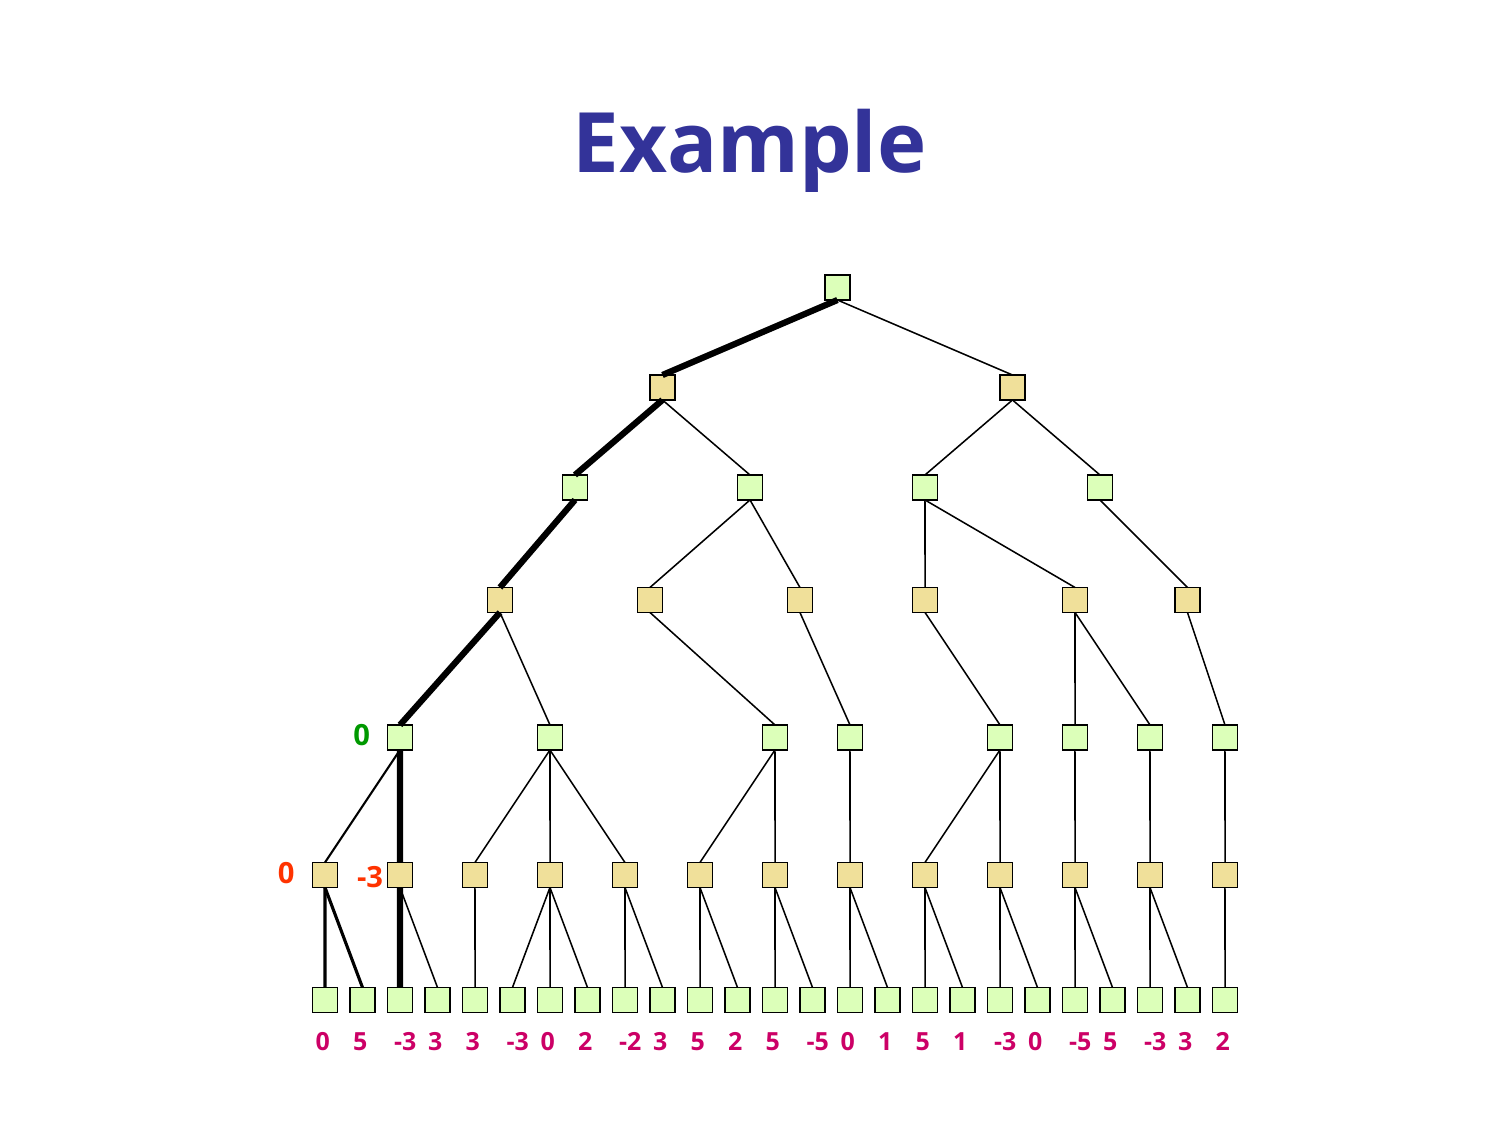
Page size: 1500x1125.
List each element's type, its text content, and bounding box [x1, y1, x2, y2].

text_box -3 [1133, 1017, 1182, 1063]
text_box 0 [263, 847, 310, 897]
text_box [537, 725, 563, 750]
text_box [1062, 587, 1088, 613]
text_box 3 [458, 1017, 495, 1063]
text_box [1212, 862, 1238, 888]
text_box [912, 987, 938, 1013]
text_box [800, 987, 825, 1013]
text_box -3 [495, 1017, 525, 1063]
text_box 0 [525, 1017, 570, 1063]
text_box -5 [795, 1017, 844, 1063]
text_box 1 [863, 1017, 908, 1063]
text_box 0 [300, 1017, 338, 1063]
text_box [487, 587, 513, 613]
text_box [425, 987, 450, 1013]
text_box [825, 275, 850, 300]
text_box [987, 862, 1013, 888]
text_box [950, 987, 975, 1013]
text_box [737, 474, 763, 500]
text_box [312, 862, 338, 888]
text_box [650, 375, 675, 400]
text_box 5 [338, 1017, 379, 1063]
text_box [1137, 987, 1163, 1013]
text_box 3 [413, 1017, 458, 1063]
text_box [987, 725, 1013, 750]
text_box [762, 987, 788, 1013]
text_box [1175, 587, 1200, 613]
text_box [999, 375, 1025, 400]
text_box 5 [683, 1017, 720, 1063]
text_box [912, 587, 938, 613]
text_box -2 [608, 1017, 638, 1063]
text_box 5 [1088, 1017, 1133, 1063]
text_box [912, 474, 938, 500]
title Example [74, 44, 1426, 233]
text_box [1062, 862, 1088, 888]
text_box [462, 987, 488, 1013]
text_box [1062, 725, 1088, 750]
text_box [1212, 725, 1238, 750]
text_box [399, 862, 413, 888]
text_box [762, 725, 788, 750]
text_box [562, 474, 588, 500]
text_box [837, 725, 863, 750]
text_box [1087, 474, 1113, 500]
text_box [1100, 987, 1125, 1013]
text_box 2 [720, 1017, 750, 1063]
text_box [1137, 725, 1163, 750]
text_box [687, 987, 713, 1013]
text_box [1062, 987, 1088, 1013]
text_box [875, 987, 900, 1013]
text_box -3 [979, 1017, 1032, 1063]
text_box [762, 862, 788, 888]
text_box 2 [1200, 1017, 1245, 1063]
text_box 0 [328, 700, 386, 761]
text_box [637, 587, 663, 613]
text_box [612, 987, 638, 1013]
text_box [1175, 987, 1200, 1013]
text_box 0 [844, 1017, 863, 1063]
text_box 1 [945, 1017, 979, 1063]
text_box [687, 862, 713, 888]
text_box [1137, 862, 1163, 888]
text_box -5 [1058, 1017, 1088, 1063]
text_box 2 [570, 1017, 608, 1063]
text_box [462, 862, 488, 888]
text_box 0 [1032, 1017, 1058, 1063]
text_box [837, 987, 863, 1013]
text_box [537, 987, 563, 1013]
text_box 3 [638, 1017, 683, 1063]
text_box [575, 987, 600, 1013]
text_box [537, 862, 563, 888]
text_box [650, 987, 675, 1013]
text_box [387, 987, 413, 1013]
text_box [387, 725, 413, 750]
text_box [350, 987, 375, 1013]
text_box 5 [750, 1017, 795, 1063]
text_box 3 [1182, 1017, 1200, 1063]
text_box [612, 862, 638, 888]
text_box [787, 587, 813, 613]
text_box [1212, 987, 1238, 1013]
text_box [500, 987, 525, 1013]
text_box -3 [342, 851, 399, 901]
text_box [912, 862, 938, 888]
text_box [987, 987, 1013, 1013]
text_box [837, 862, 863, 888]
text_box [1025, 987, 1050, 1013]
text_box [725, 987, 750, 1013]
text_box -3 [379, 1017, 413, 1063]
text_box [312, 987, 338, 1013]
text_box 5 [908, 1017, 945, 1063]
